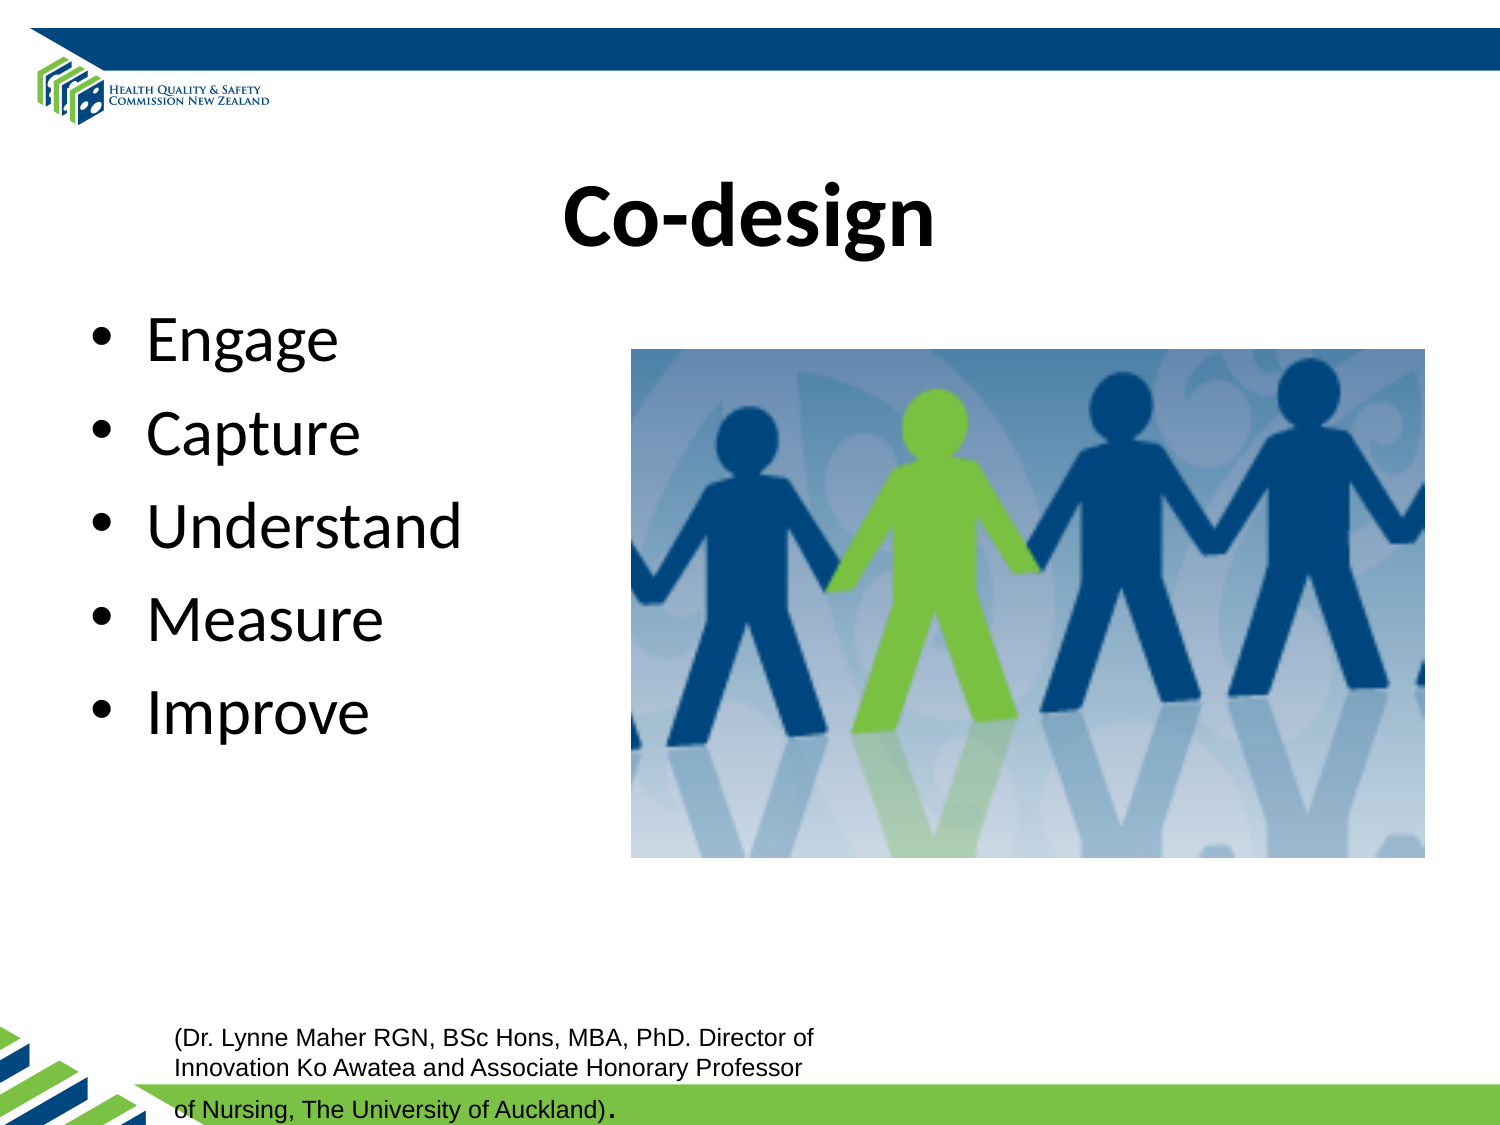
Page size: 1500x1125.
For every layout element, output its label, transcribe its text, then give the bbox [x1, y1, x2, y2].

list Engage Capture Understand Measure Improve [75, 287, 1425, 1013]
picture [0, 0, 1500, 1125]
text_box (Dr. Lynne Maher RGN, BSc Hons, MBA, PhD. Director of Innovation Ko Awatea and Associate Honorary Professor of Nursing, The University of Auckland). [159, 1014, 833, 1125]
title Co-design [75, 149, 1425, 271]
